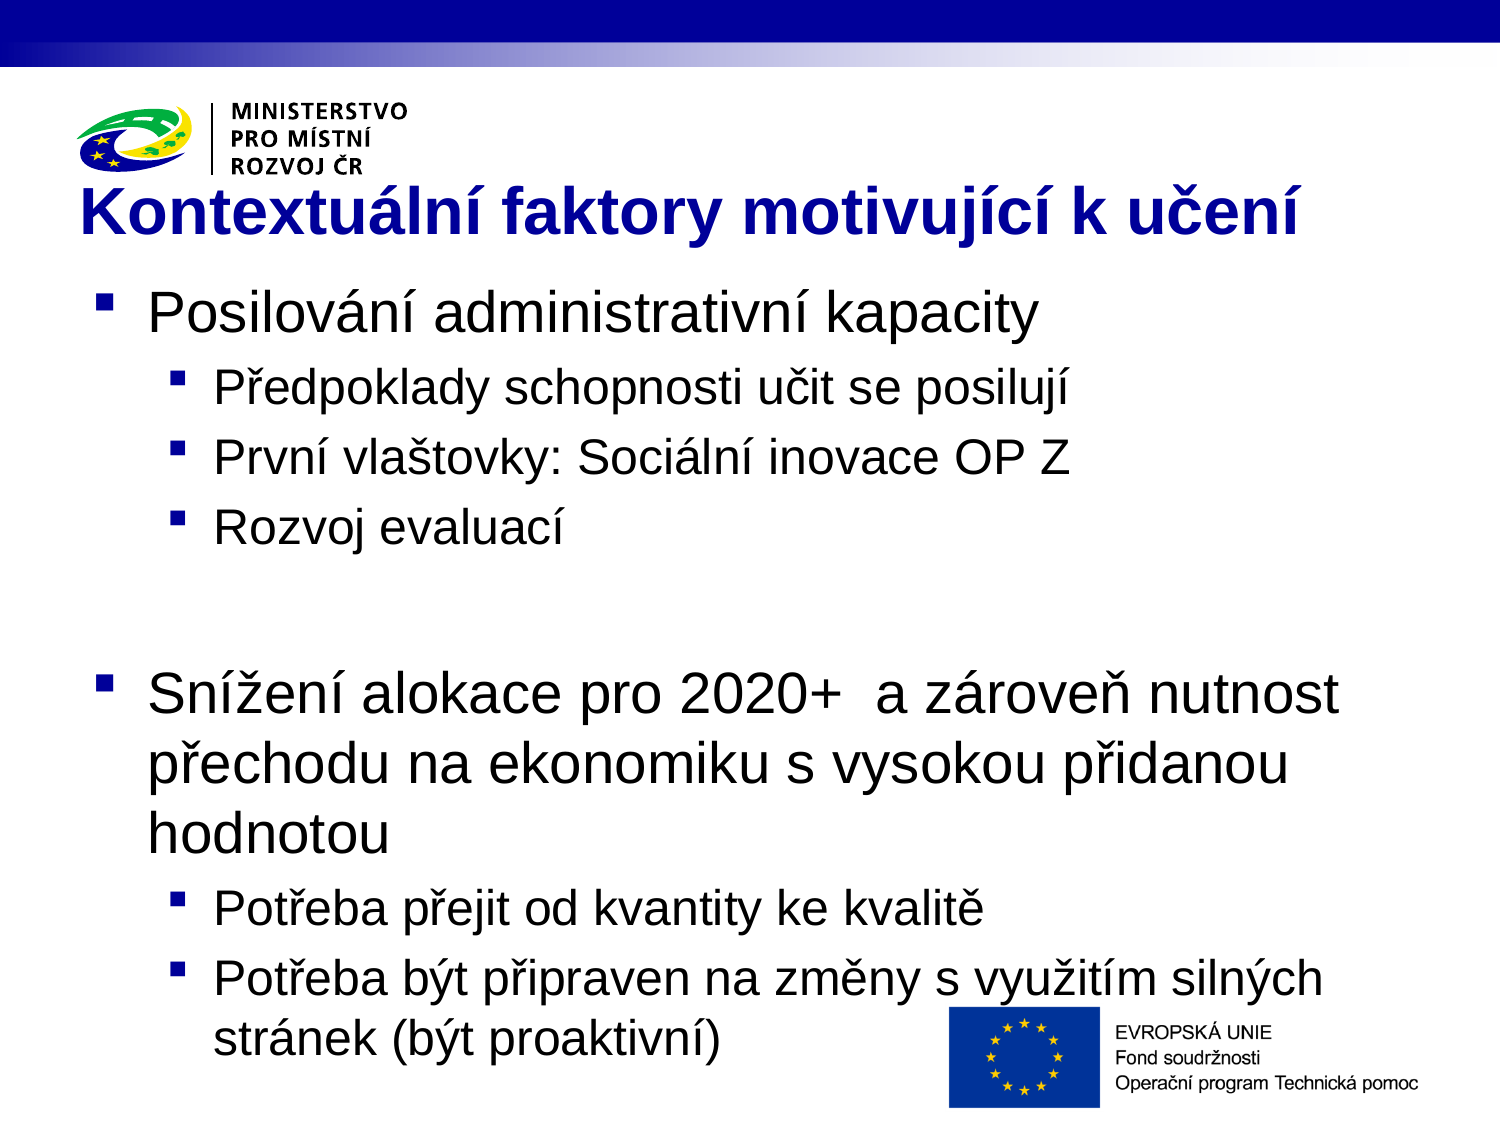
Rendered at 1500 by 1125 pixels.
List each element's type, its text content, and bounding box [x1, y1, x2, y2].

picture [915, 973, 1452, 1125]
list Posilování administrativní kapacity Předpoklady schopnosti učit se posilují První vlaštovky: Sociální inovace OP Z Rozvoj evaluací Snížení alokace pro 2020+ a zároveň nutnost přechodu na ekonomiku s vysokou přidanou hodnotou Potřeba přejit od kvantity ke kvalitě Potřeba být připraven na změny s využitím silných stránek (být proaktivní) [76, 267, 1427, 905]
title Kontextuální faktory motivující k učení [64, 160, 1425, 244]
